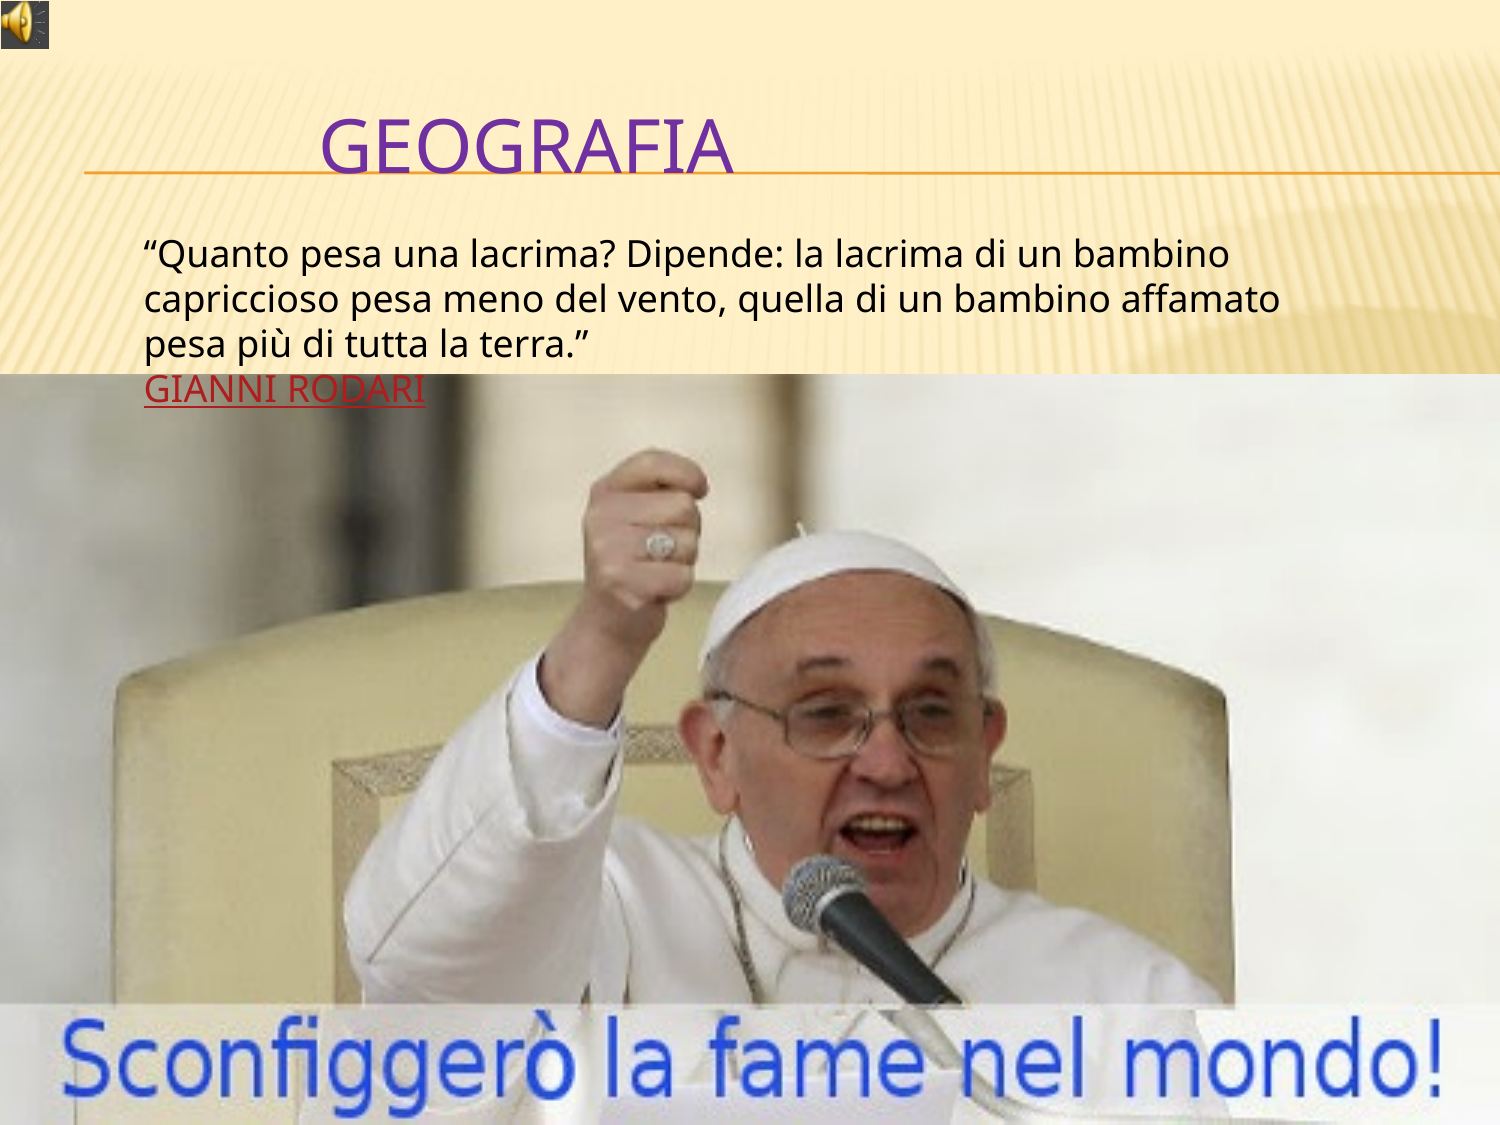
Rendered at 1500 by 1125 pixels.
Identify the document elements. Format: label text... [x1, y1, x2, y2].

title Geografia [50, 75, 1475, 213]
picture [0, 0, 51, 51]
text_box “Quanto pesa una lacrima? Dipende: la lacrima di un bambino capriccioso pesa meno del vento, quella di un bambino affamato pesa più di tutta la terra.” GIANNI RODARI [128, 222, 1360, 372]
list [0, 374, 1500, 1125]
